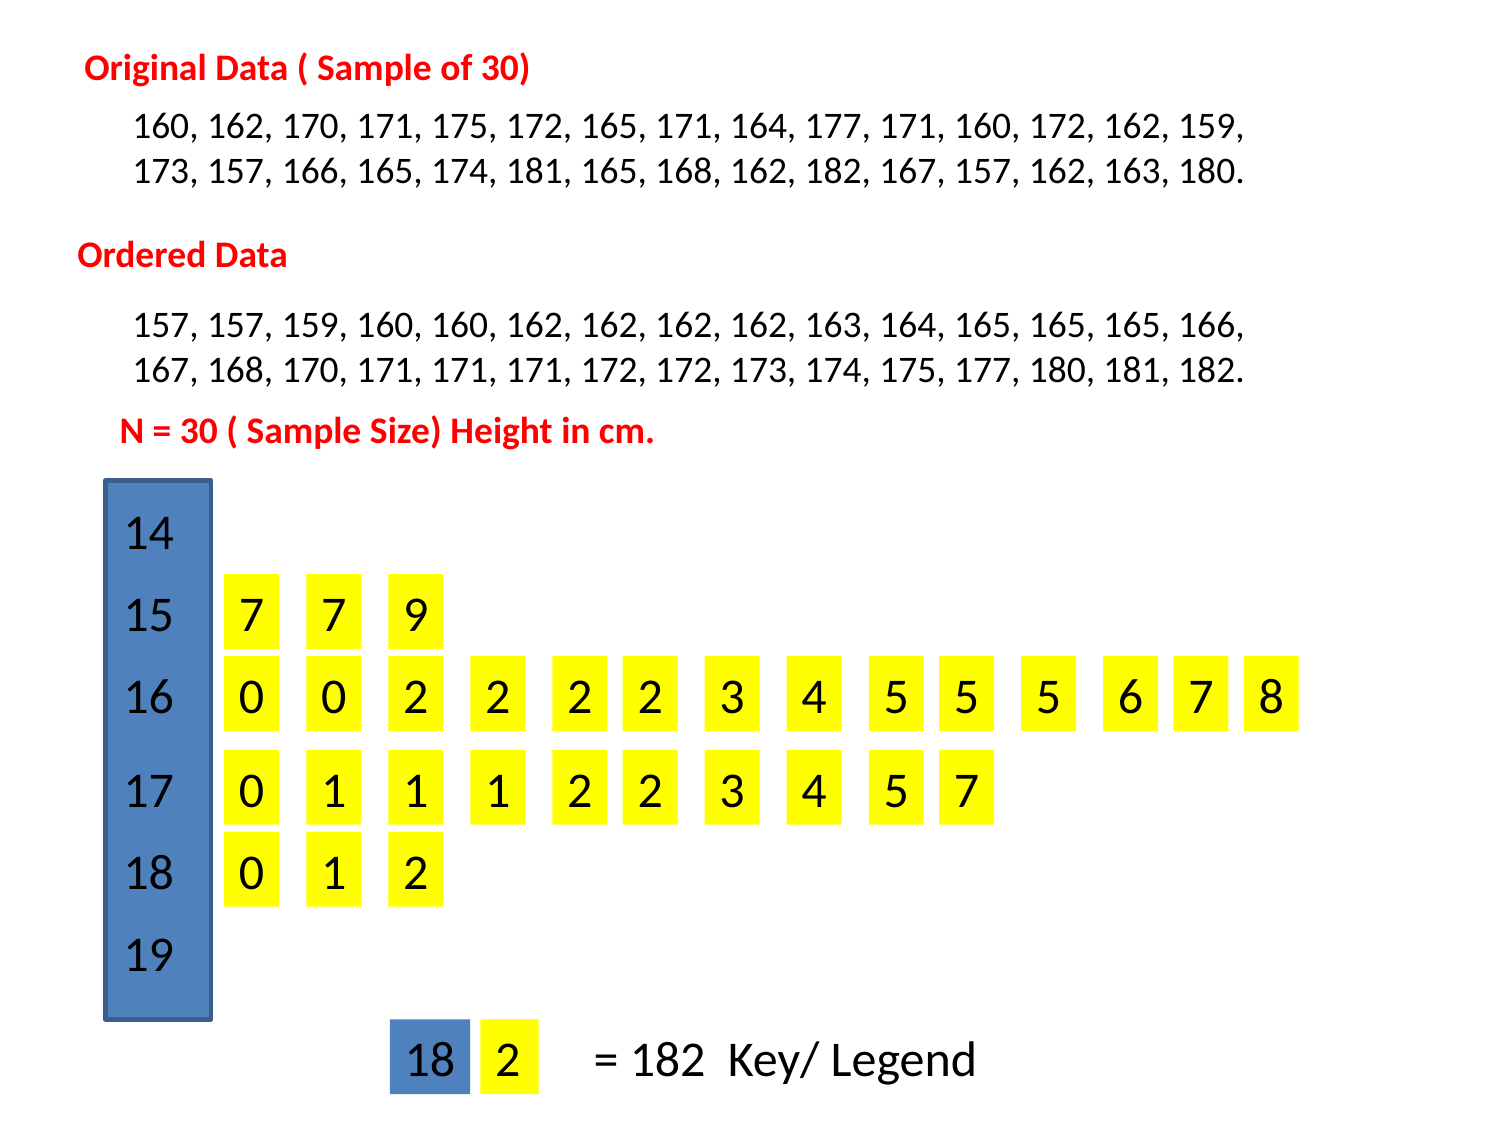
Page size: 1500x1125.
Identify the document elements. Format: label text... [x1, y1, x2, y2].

text_box 7 [224, 574, 280, 649]
text_box 2 [552, 656, 608, 731]
text_box 2 [622, 749, 678, 825]
text_box 6 [1103, 656, 1159, 731]
text_box 160, 162, 170, 171, 175, 172, 165, 171, 164, 177, 171, 160, 172, 162, 159, 173, 157, 166, 165, 174, 181, 165, 168, 162, 182, 167, 157, 162, 163, 180. [117, 93, 1269, 199]
text_box 7 [1173, 656, 1229, 731]
text_box 3 [704, 749, 760, 825]
text_box 5 [868, 749, 924, 825]
text_box 1 [306, 749, 362, 825]
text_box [105, 480, 212, 1020]
text_box 4 [786, 656, 842, 731]
text_box 7 [939, 749, 995, 825]
text_box 0 [306, 656, 362, 731]
text_box 2 [552, 749, 608, 825]
text_box 1 [470, 749, 526, 825]
text_box N = 30 ( Sample Size) Height in cm. [104, 398, 671, 459]
text_box 2 [388, 656, 444, 731]
text_box 0 [224, 749, 280, 825]
text_box Original Data ( Sample of 30) [69, 35, 547, 95]
text_box 2 [388, 831, 444, 907]
text_box 2 [622, 656, 678, 731]
text_box 0 [224, 831, 280, 907]
text_box Ordered Data [62, 222, 312, 283]
text_box 7 [306, 574, 362, 649]
text_box 157, 157, 159, 160, 160, 162, 162, 162, 162, 163, 164, 165, 165, 165, 166, 167, 168, 170, 171, 171, 171, 172, 172, 173, 174, 175, 177, 180, 181, 182. [117, 292, 1269, 398]
text_box 9 [388, 574, 444, 649]
text_box 1 [306, 831, 362, 907]
text_box 1 [388, 749, 444, 825]
text_box 5 [868, 656, 924, 731]
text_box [386, 1019, 1021, 1096]
text_box 5 [939, 656, 995, 731]
text_box 5 [1021, 656, 1077, 731]
text_box 8 [1243, 656, 1299, 731]
text_box 3 [704, 656, 760, 731]
text_box 2 [470, 656, 526, 731]
text_box 0 [224, 656, 280, 731]
text_box 4 [786, 749, 842, 825]
